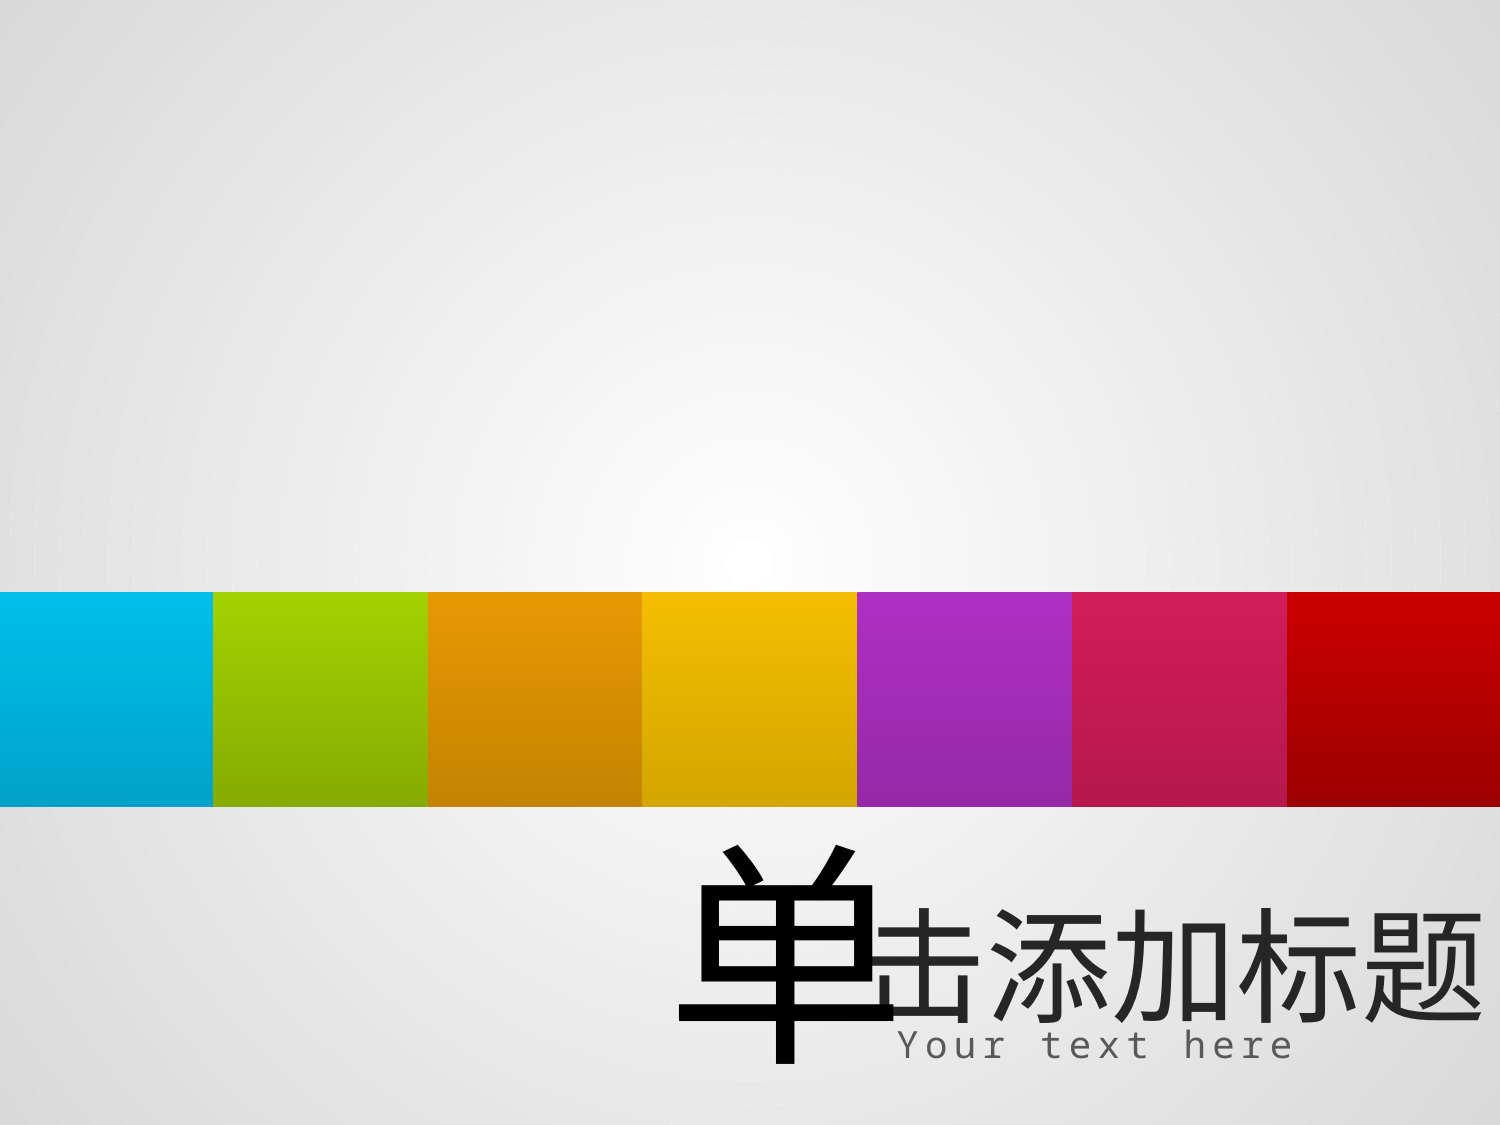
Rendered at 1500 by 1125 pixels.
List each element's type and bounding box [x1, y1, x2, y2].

text_box [215, 590, 426, 809]
text_box [426, 590, 641, 809]
text_box [0, 590, 215, 809]
text_box [1285, 590, 1500, 798]
text_box [641, 590, 855, 809]
text_box [649, 798, 1500, 1105]
text_box [855, 590, 1070, 797]
text_box [1070, 590, 1285, 797]
